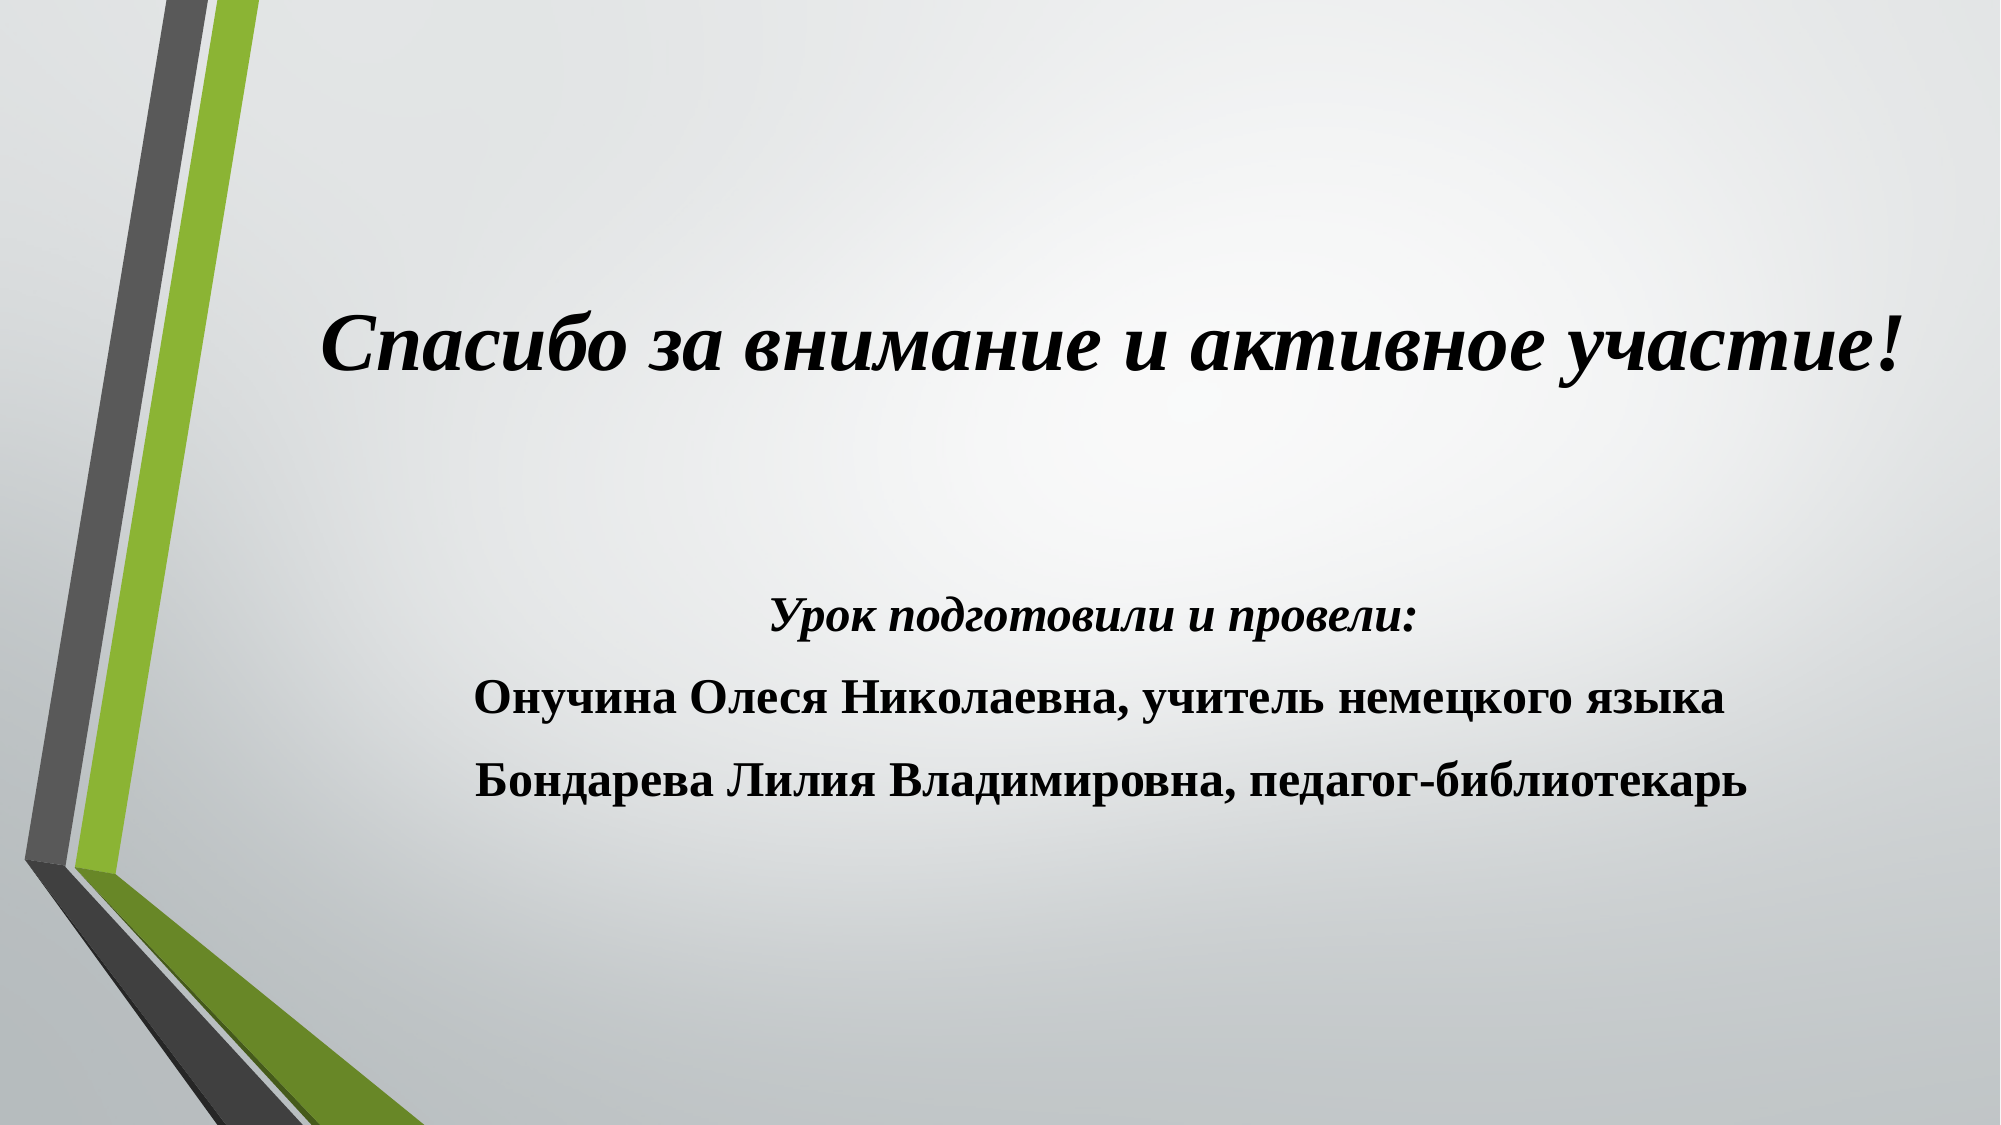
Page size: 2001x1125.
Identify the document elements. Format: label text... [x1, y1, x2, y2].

title Спасибо за внимание и активное участие! [260, 90, 1969, 585]
list Урок подготовили и провели: Онучина Олеся Николаевна, учитель немецкого языка Бондарева Лилия Владимировна, педагог-библиотекарь [243, 437, 1956, 950]
